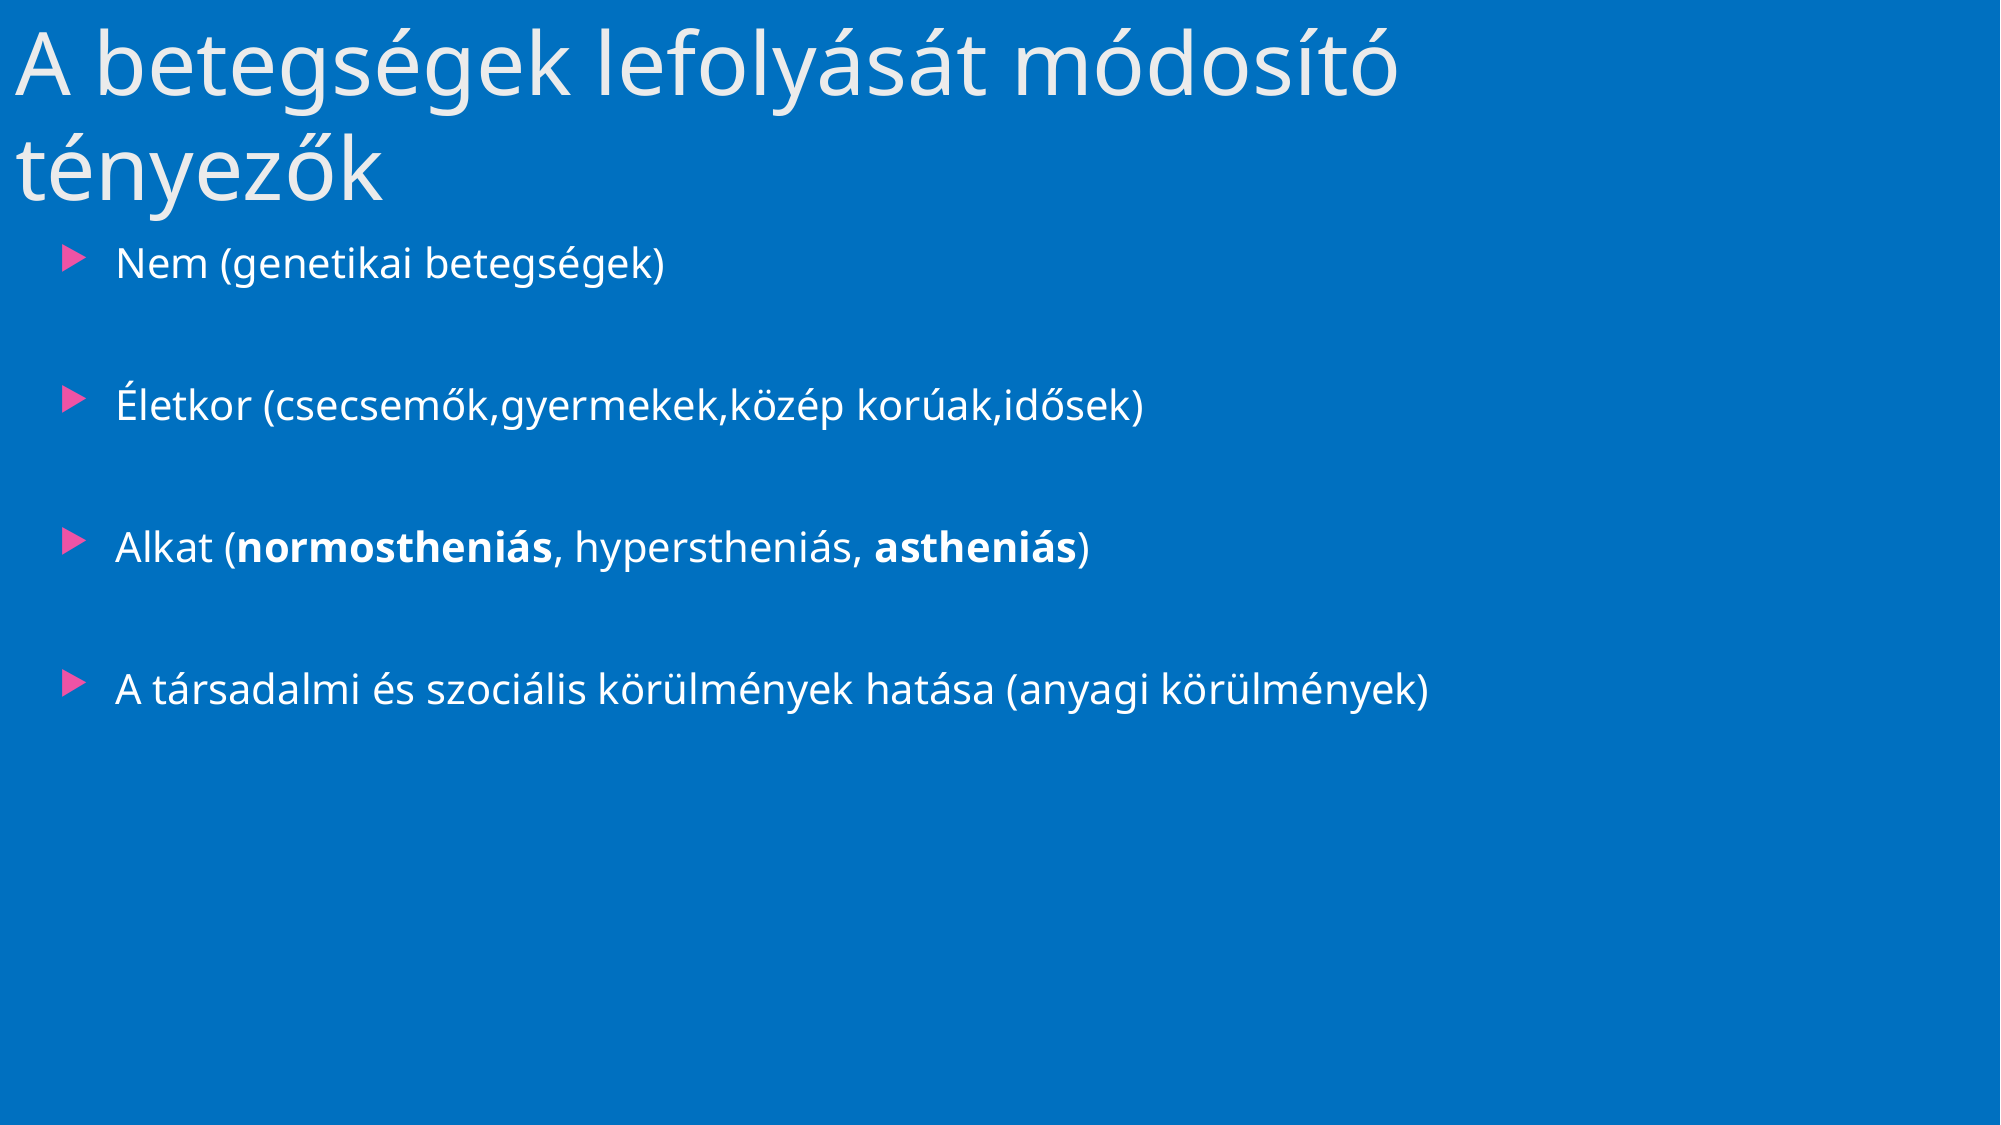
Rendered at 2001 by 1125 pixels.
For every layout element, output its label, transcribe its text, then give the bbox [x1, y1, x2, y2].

list Nem (genetikai betegségek) Életkor (csecsemők,gyermekek,közép korúak,idősek) Alkat (normostheniás, hyperstheniás, astheniás) A társadalmi és szociális körülmények hatása (anyagi körülmények) [44, 229, 1961, 1099]
title A betegségek lefolyását módosító tényezők [0, 0, 1649, 230]
